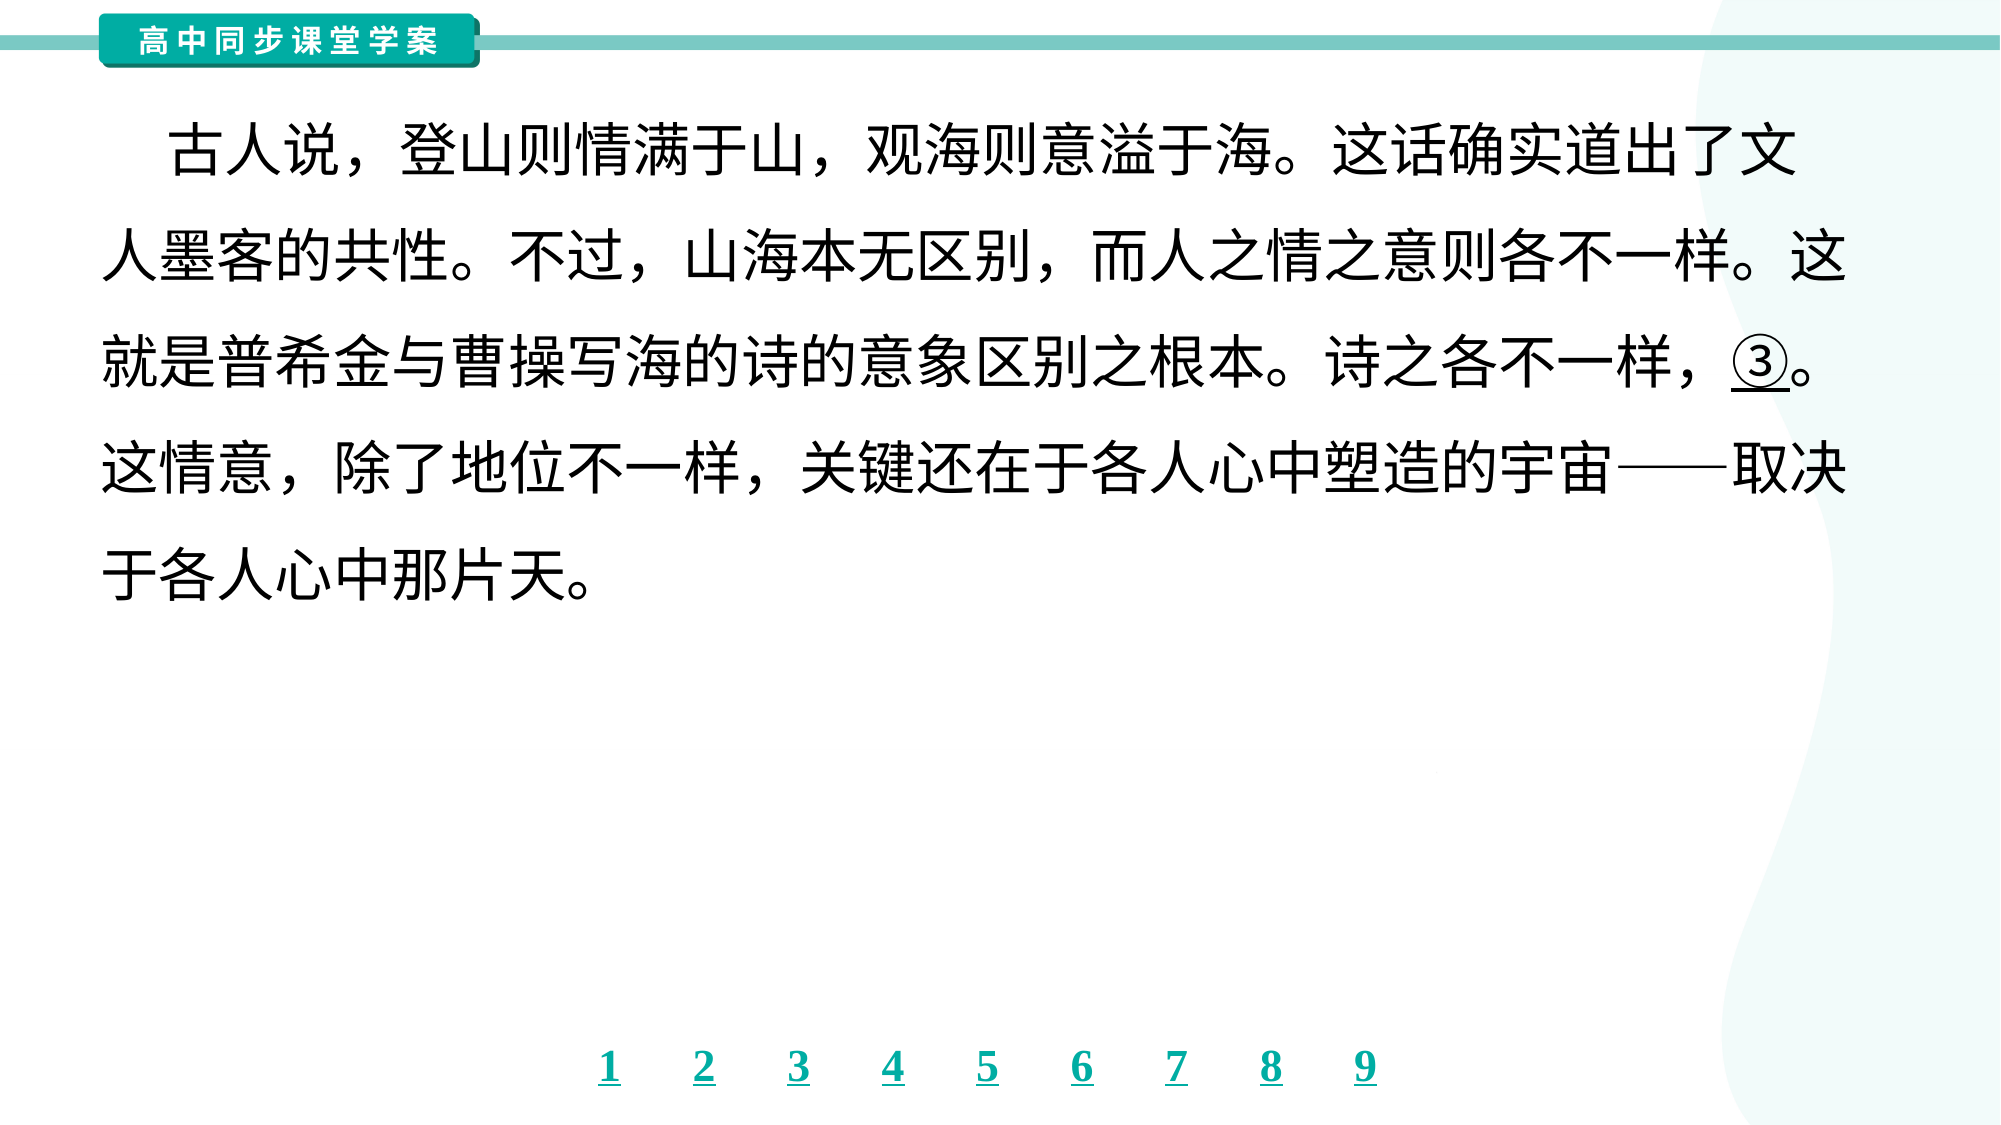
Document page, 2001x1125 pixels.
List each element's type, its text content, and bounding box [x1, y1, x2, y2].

text_box 古人说，登山则情满于山，观海则意溢于海。这话确实道出了文 人墨客的共性。不过，山海本无区别，而人之情之意则各不一样。这 就是普希金与曹操写海的诗的意象区别之根本。诗之各不一样，③。 这情意，除了地位不一样，关键还在于各人心中塑造的宇宙——取决 于各人心中那片天。 [100, 76, 1899, 608]
picture [0, 0, 2000, 1125]
